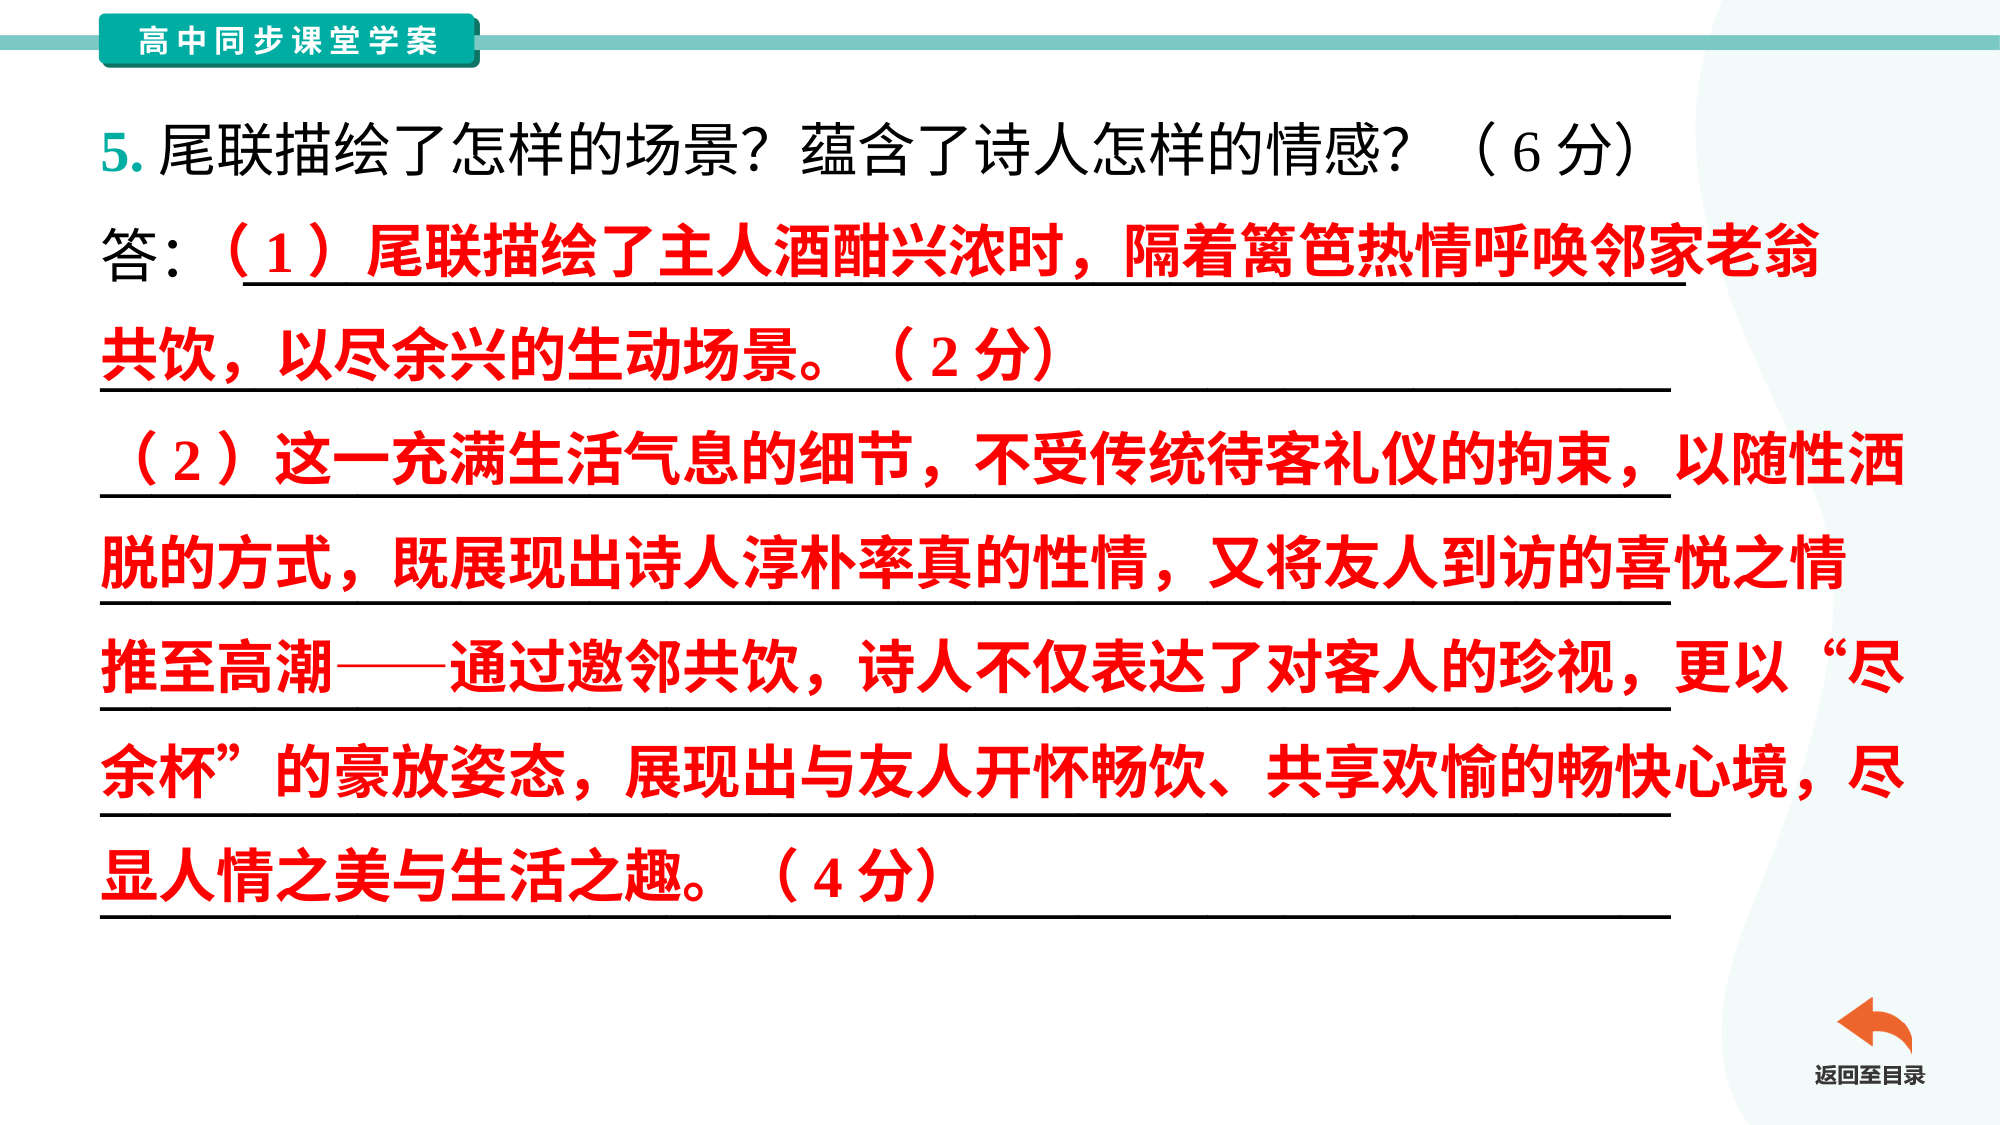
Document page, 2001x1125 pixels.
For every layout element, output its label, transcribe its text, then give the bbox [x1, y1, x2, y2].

picture [0, 0, 2000, 1125]
text_box 5.尾联描绘了怎样的场景？蕴含了诗人怎样的情感？（6分） 答： ________________________________________________________ _____________________________________________________________ _____________________________________________________________ _____________________________________________________________ _____________________________________________________________ _____________________________________________________________ _____________________________________________________________ [100, 897, 1899, 907]
text_box 5.尾联描绘了怎样的场景？蕴含了诗人怎样的情感？（6分） 答： ________________________________________________________ _____________________________________________________________ _____________________________________________________________ _____________________________________________________________ _____________________________________________________________ _____________________________________________________________ _____________________________________________________________ [100, 76, 1899, 179]
text_box （1）尾联描绘了主人酒酣兴浓时，隔着篱笆热情呼唤邻家老翁 共饮，以尽余兴的生动场景。（2分） （2）这一充满生活气息的细节，不受传统待客礼仪的拘束，以随性洒 脱的方式，既展现出诗人淳朴率真的性情，又将友人到访的喜悦之情 推至高潮——通过邀邻共饮，诗人不仅表达了对客人的珍视，更以“尽 余杯”的豪放姿态，展现出与友人开怀畅饮、共享欢愉的畅快心境，尽 显人情之美与生活之趣。（4分） [100, 179, 1899, 897]
